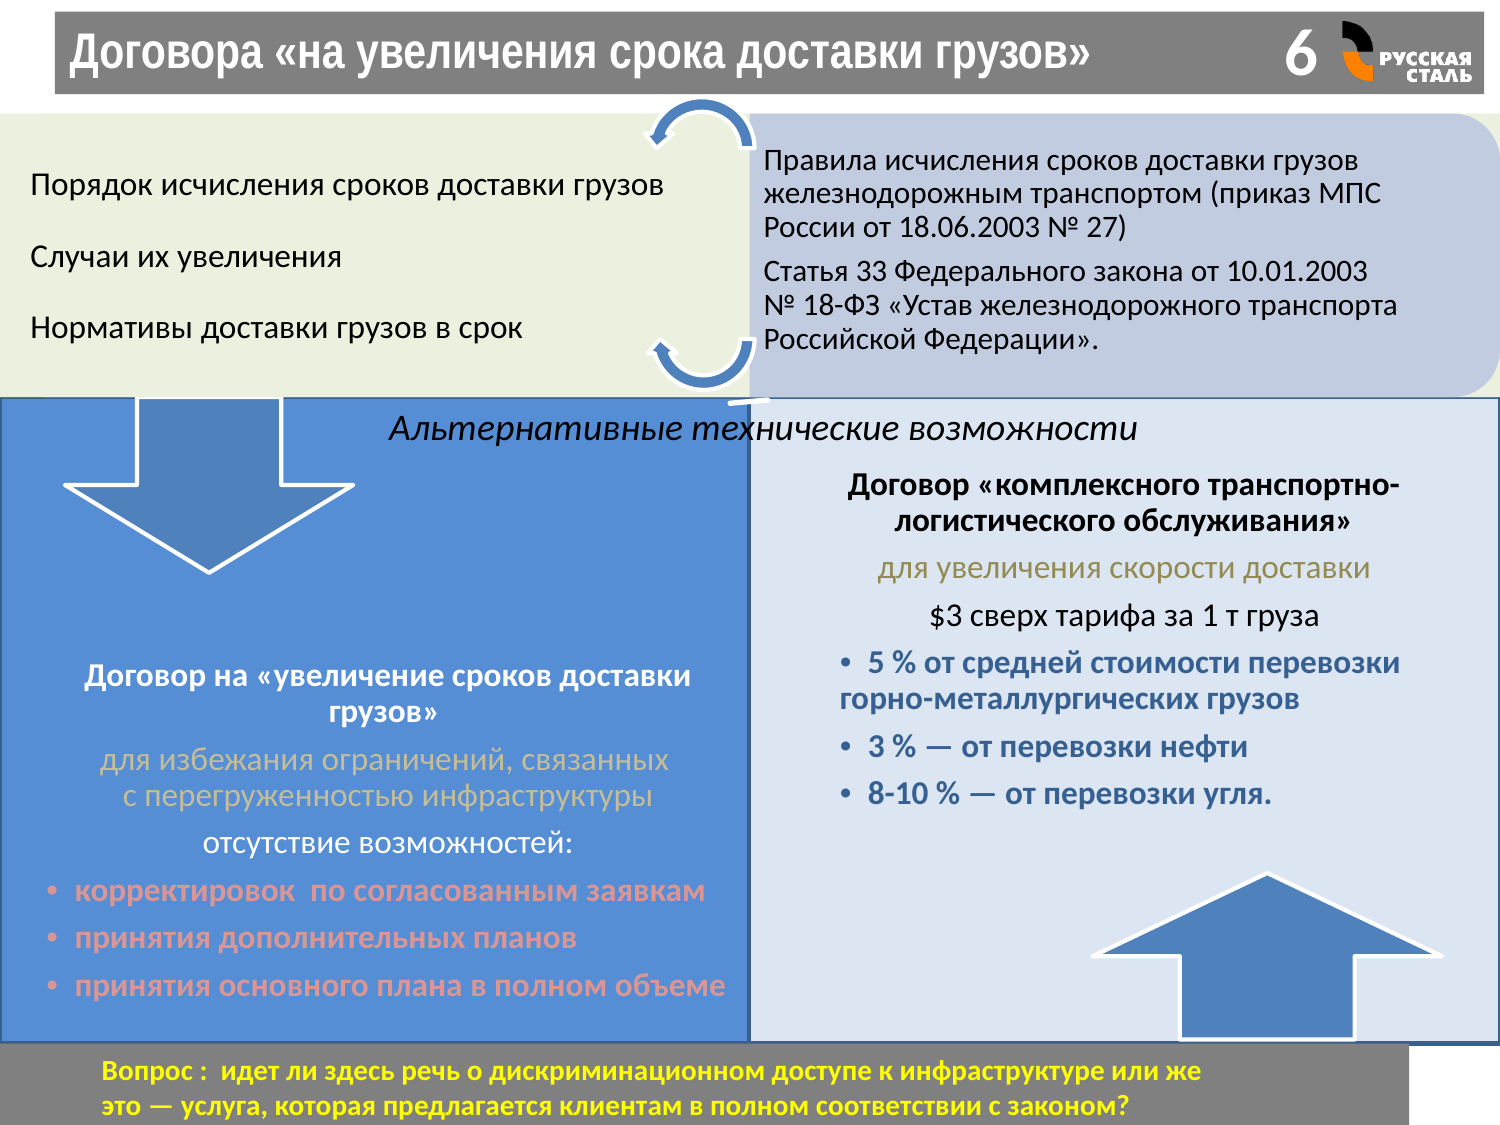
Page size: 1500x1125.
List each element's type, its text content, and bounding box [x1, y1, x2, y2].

text_box 6 [1270, 0, 1334, 96]
text_box Договора «на увеличения срока доставки грузов» [1334, 11, 1485, 95]
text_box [0, 113, 1500, 398]
picture [1342, 21, 1475, 85]
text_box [0, 405, 1500, 1044]
text_box Договора «на увеличения срока доставки грузов» [54, 11, 1270, 95]
text_box Вопрос : идет ли здесь речь о дискриминационном доступе к инфраструктуре или же это — услуга, которая предлагается клиентам в полном соответствии с законом? [0, 1052, 1410, 1125]
